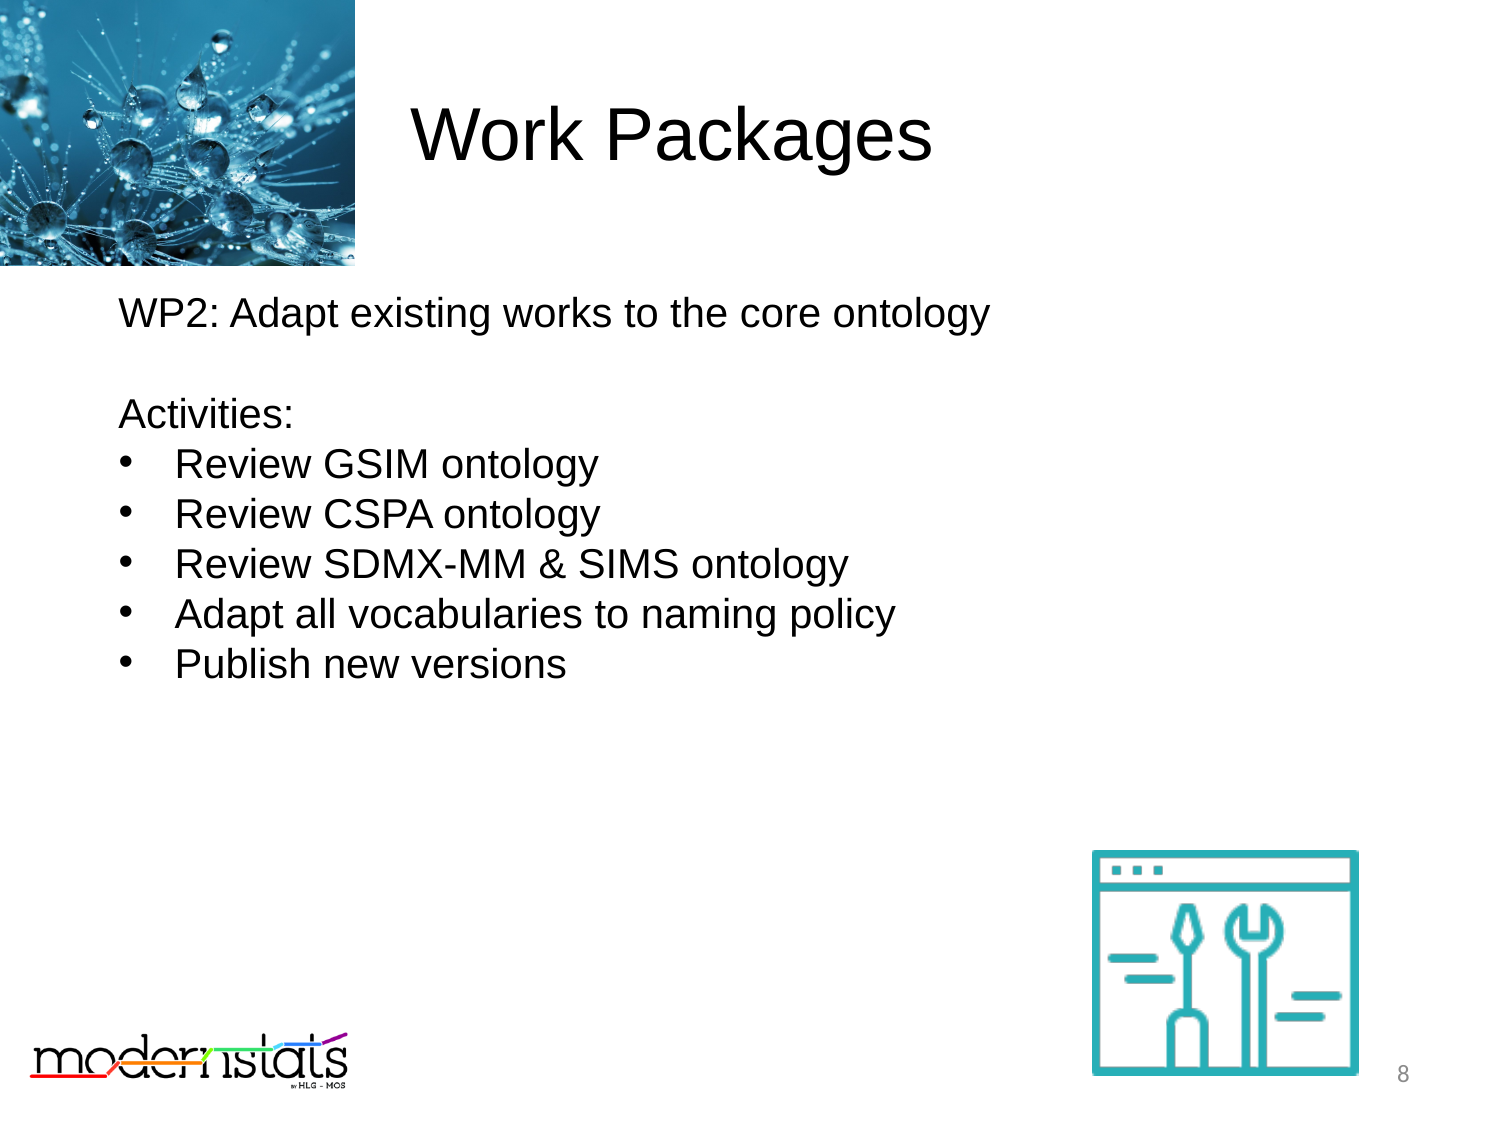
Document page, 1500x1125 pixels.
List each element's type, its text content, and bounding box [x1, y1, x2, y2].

picture [0, 0, 355, 266]
text_box WP2: Adapt existing works to the core ontology Activities: Review GSIM ontology Review CSPA ontology Review SDMX-MM & SIMS ontology Adapt all vocabularies to naming policy Publish new versions [103, 278, 1391, 939]
text_box Work Packages [100, 78, 1435, 183]
picture [29, 1028, 348, 1091]
picture [1092, 850, 1360, 1076]
text_box <numéro> [1074, 1042, 1425, 1103]
